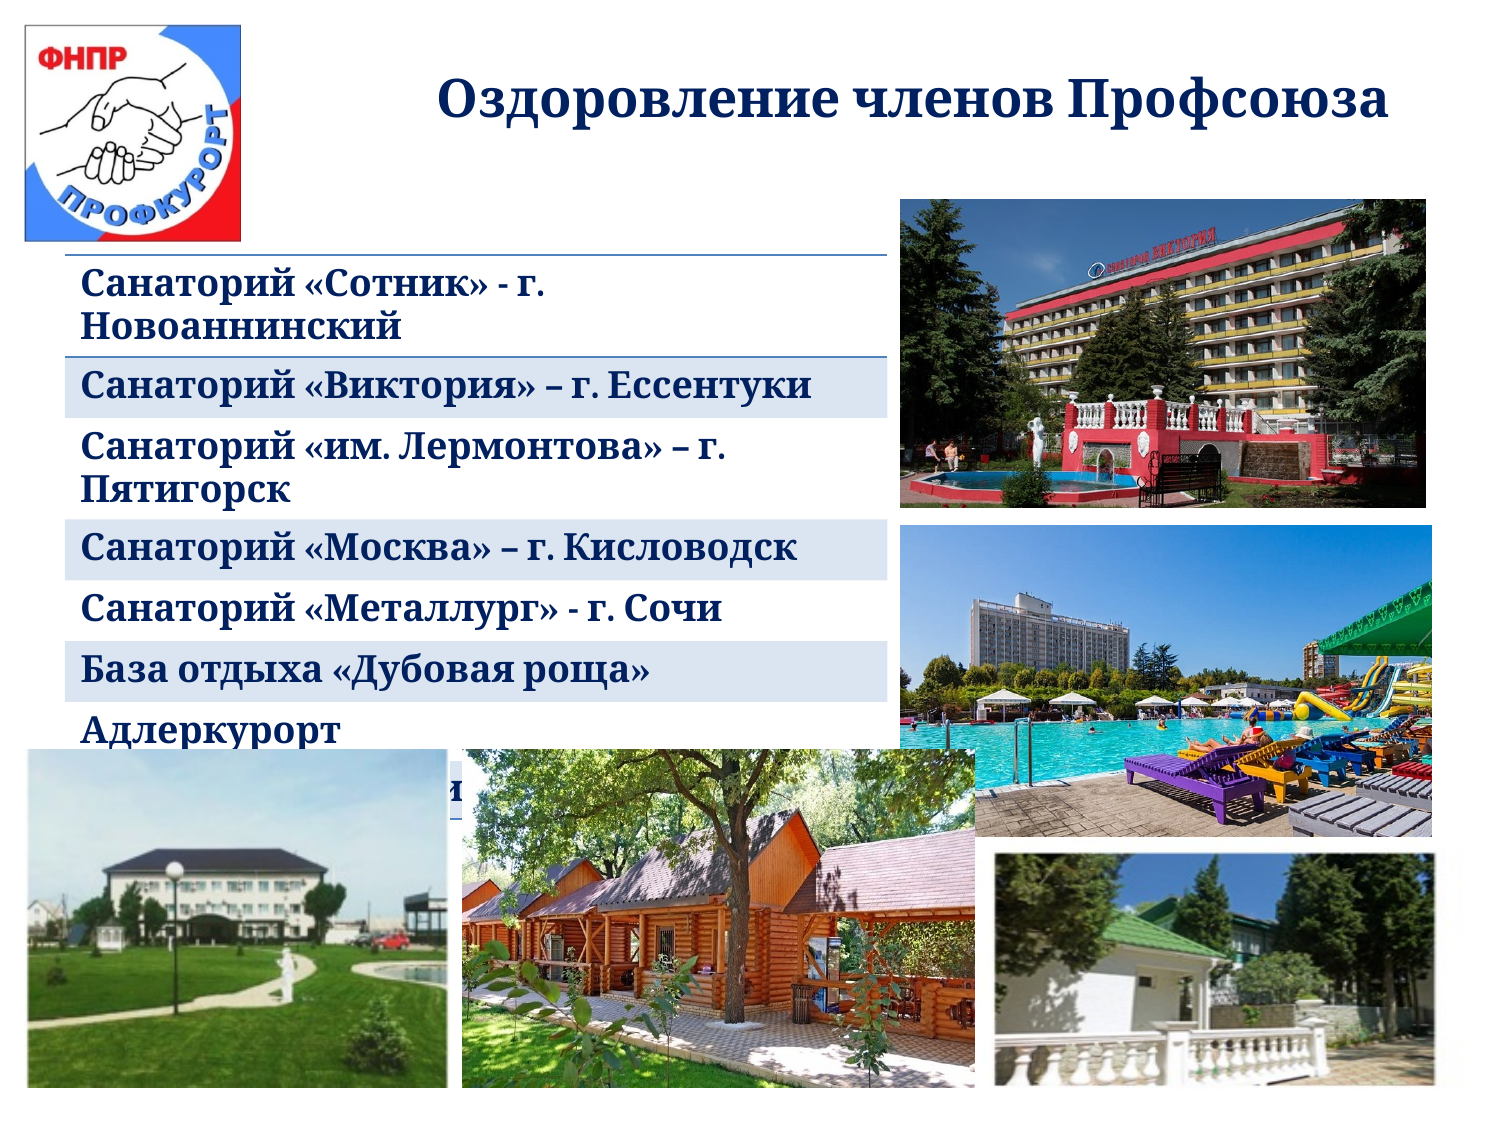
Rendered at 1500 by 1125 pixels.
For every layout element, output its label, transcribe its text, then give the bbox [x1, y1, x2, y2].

picture [899, 199, 1426, 508]
table_header Санаторий «Сотник» - г. Новоаннинский [65, 256, 887, 356]
picture [462, 524, 1463, 1093]
table_cell Санаторий «им. Лермонтова» – г. Пятигорск [65, 418, 887, 519]
title Оздоровление членов Профсоюза [336, 30, 1405, 163]
table_cell Санаторий «Металлург» - г. Сочи [65, 580, 887, 641]
picture [24, 24, 241, 242]
table_cell Адлеркурорт [65, 702, 887, 759]
table_cell Санаторий «Москва» – г. Кисловодск [65, 519, 887, 580]
picture [24, 749, 451, 1088]
table_cell База отдыха «Дубовая роща» [65, 641, 887, 702]
table_cell Санаторий «Виктория» – г. Ессентуки [65, 358, 887, 418]
